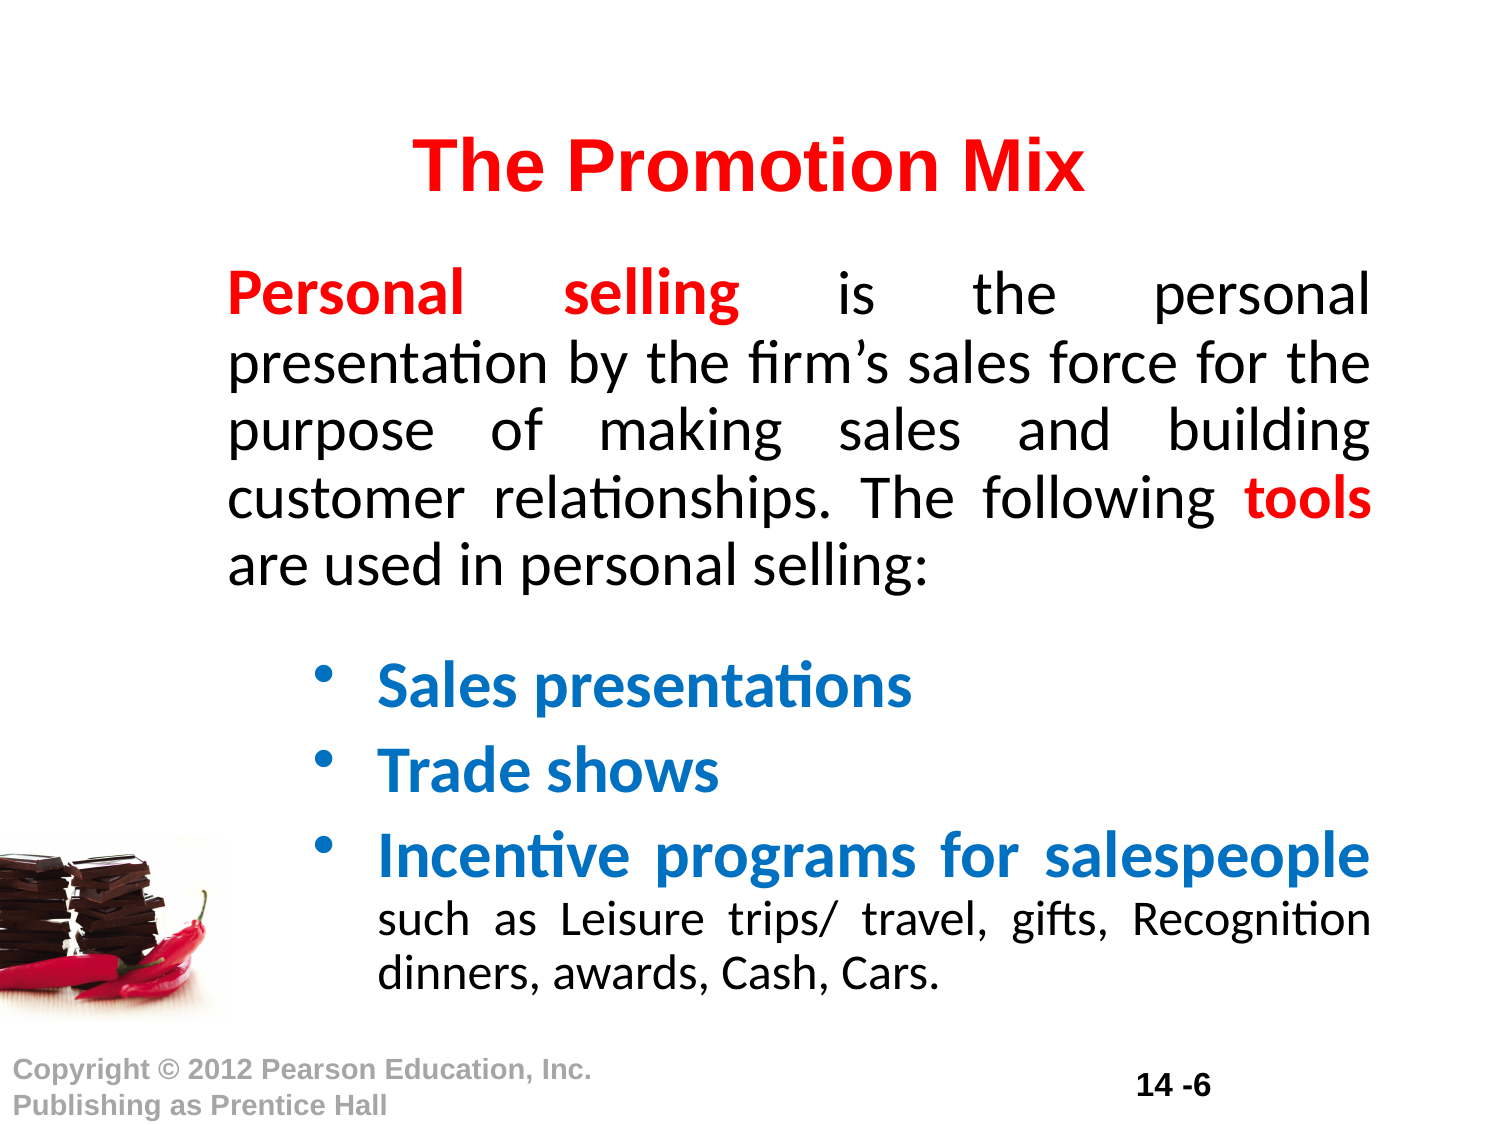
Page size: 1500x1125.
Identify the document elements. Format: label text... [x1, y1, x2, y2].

title The Promotion Mix [112, 74, 1388, 263]
list Personal selling is the personal presentation by the firm’s sales force for the purpose of making sales and building customer relationships. The following tools are used in personal selling: Sales presentations Trade shows Incentive programs for salespeople such as Leisure trips/ travel, gifts, Recognition dinners, awards, Cash, Cars. [212, 249, 1388, 926]
picture [0, 837, 226, 1025]
